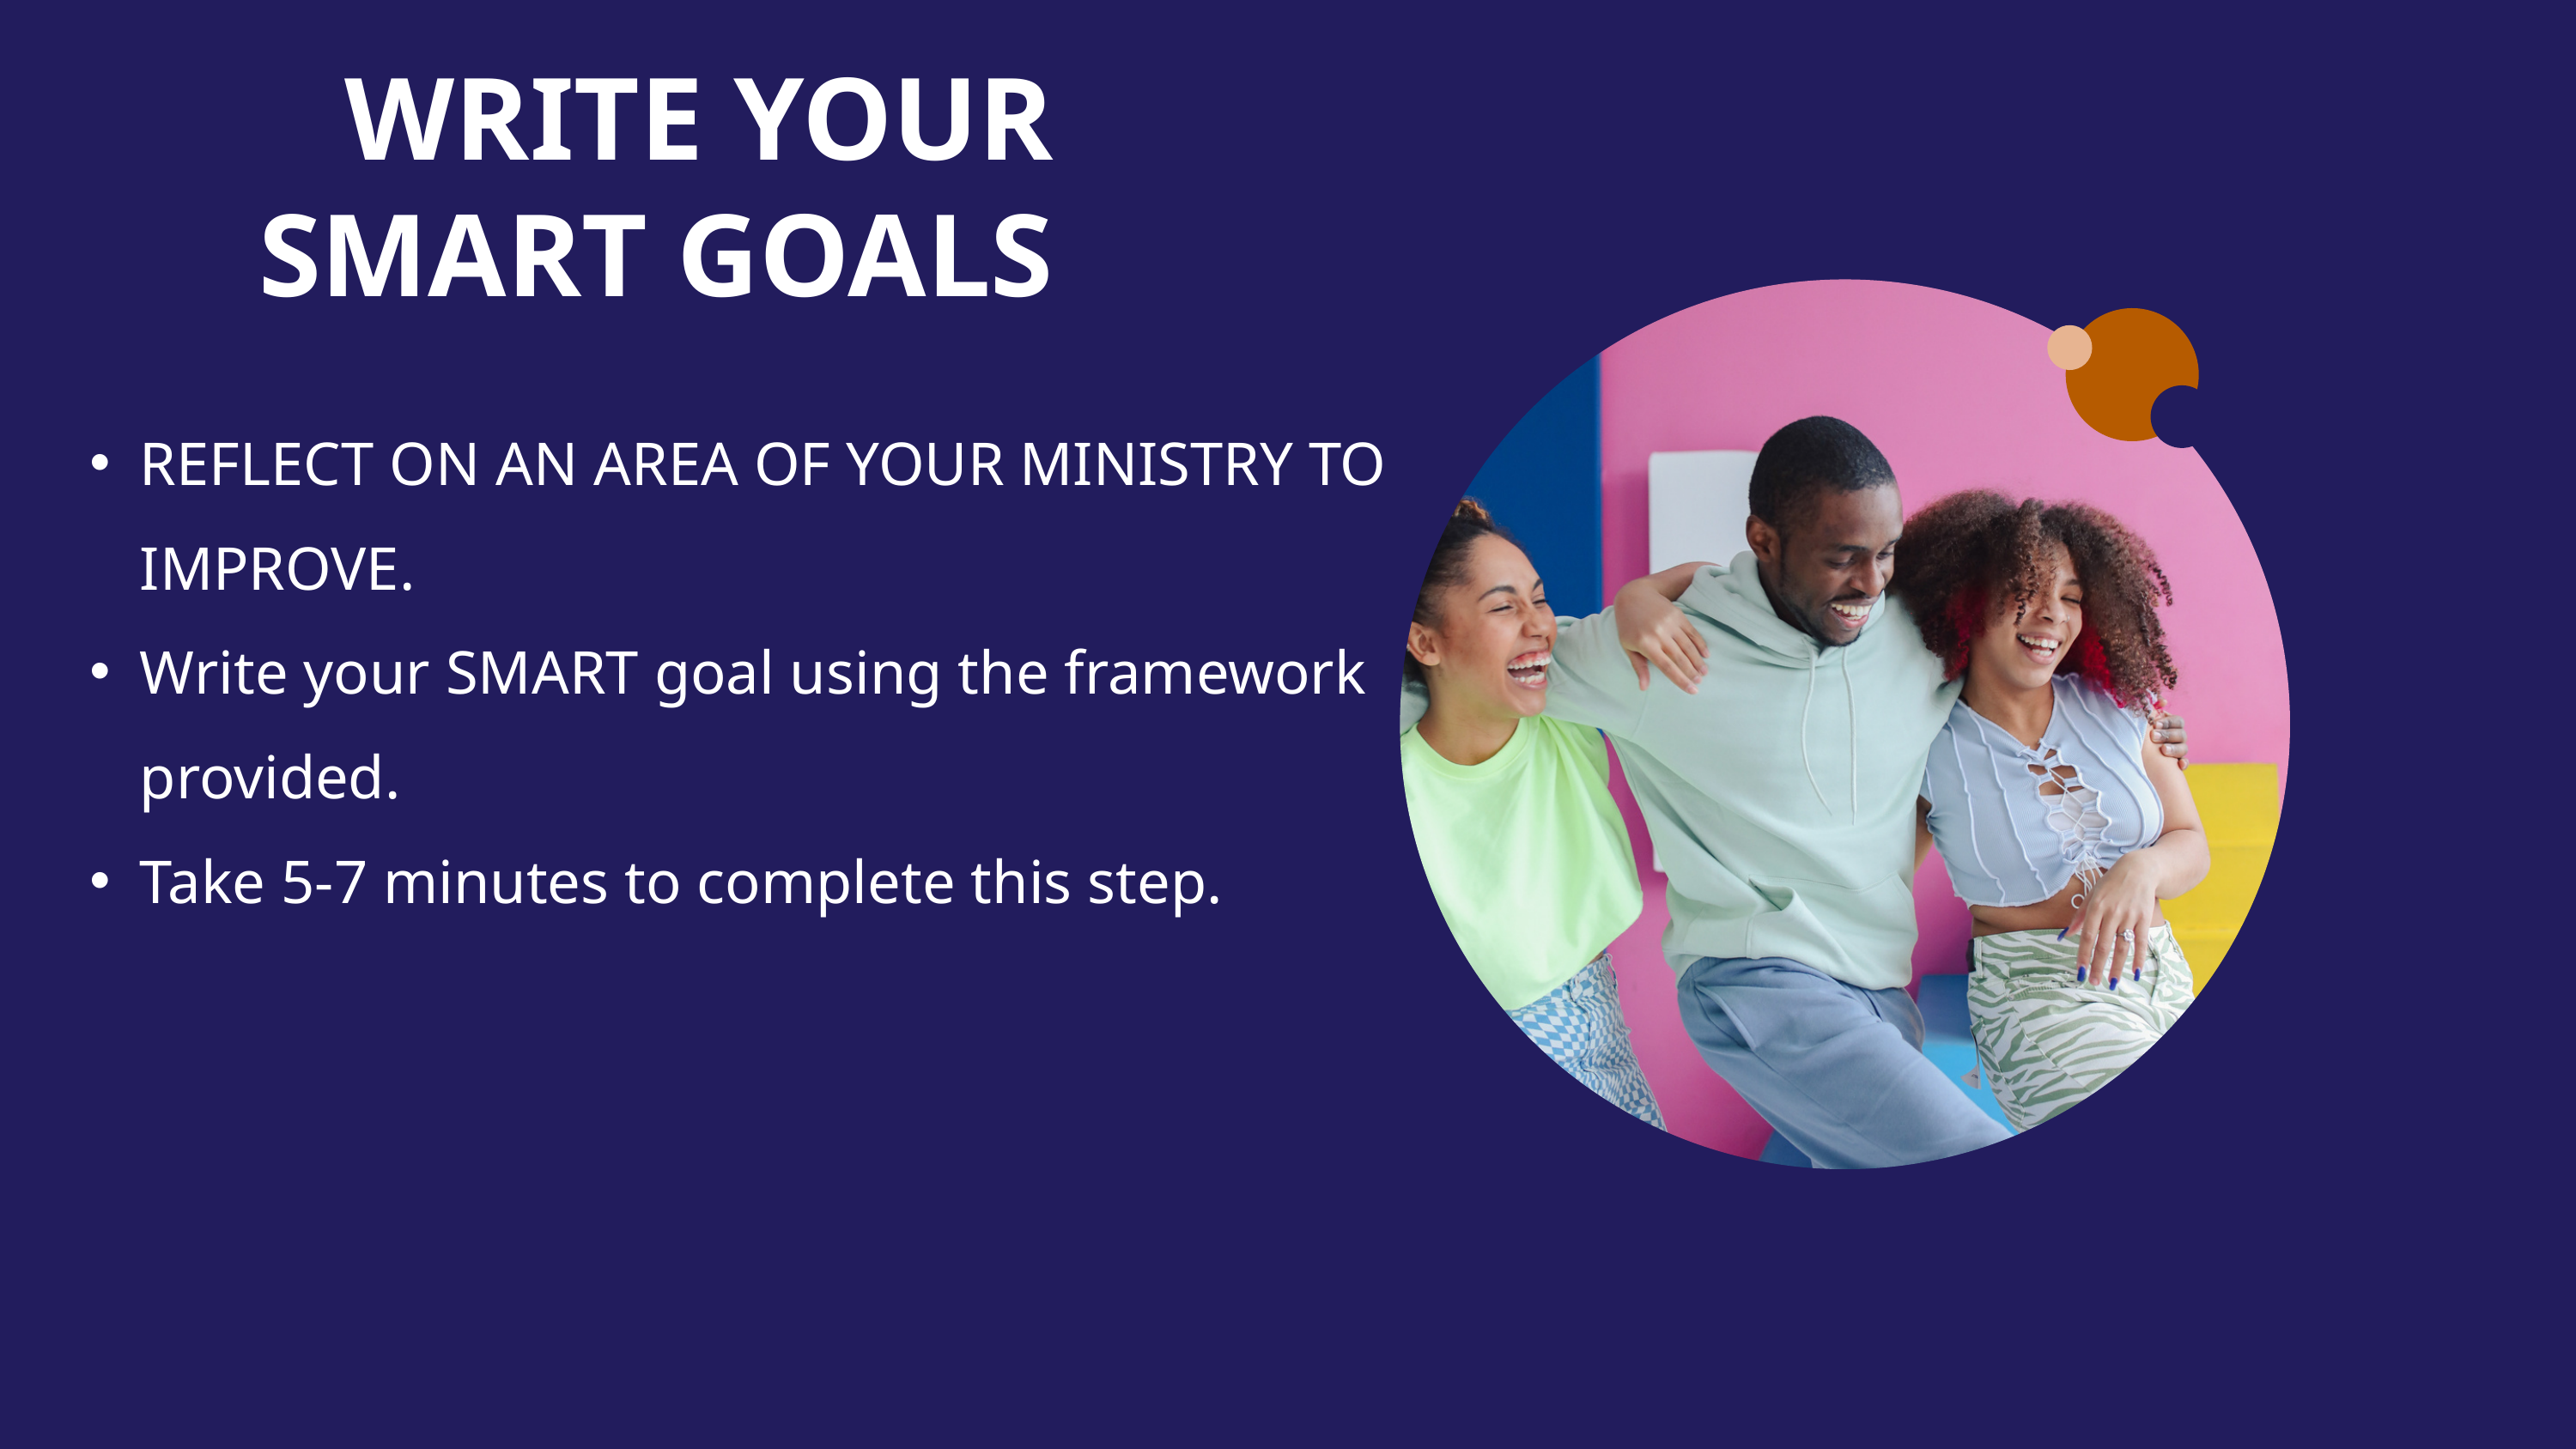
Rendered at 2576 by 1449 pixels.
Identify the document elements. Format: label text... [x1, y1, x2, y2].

text_box REFLECT ON AN AREA OF YOUR MINISTRY TO IMPROVE. Write your SMART goal using the framework provided. Take 5-7 minutes to complete this step. [39, 392, 1395, 915]
text_box WRITE YOUR SMART GOALS [144, 45, 1054, 320]
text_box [2053, 308, 2207, 457]
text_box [1400, 279, 2291, 1170]
